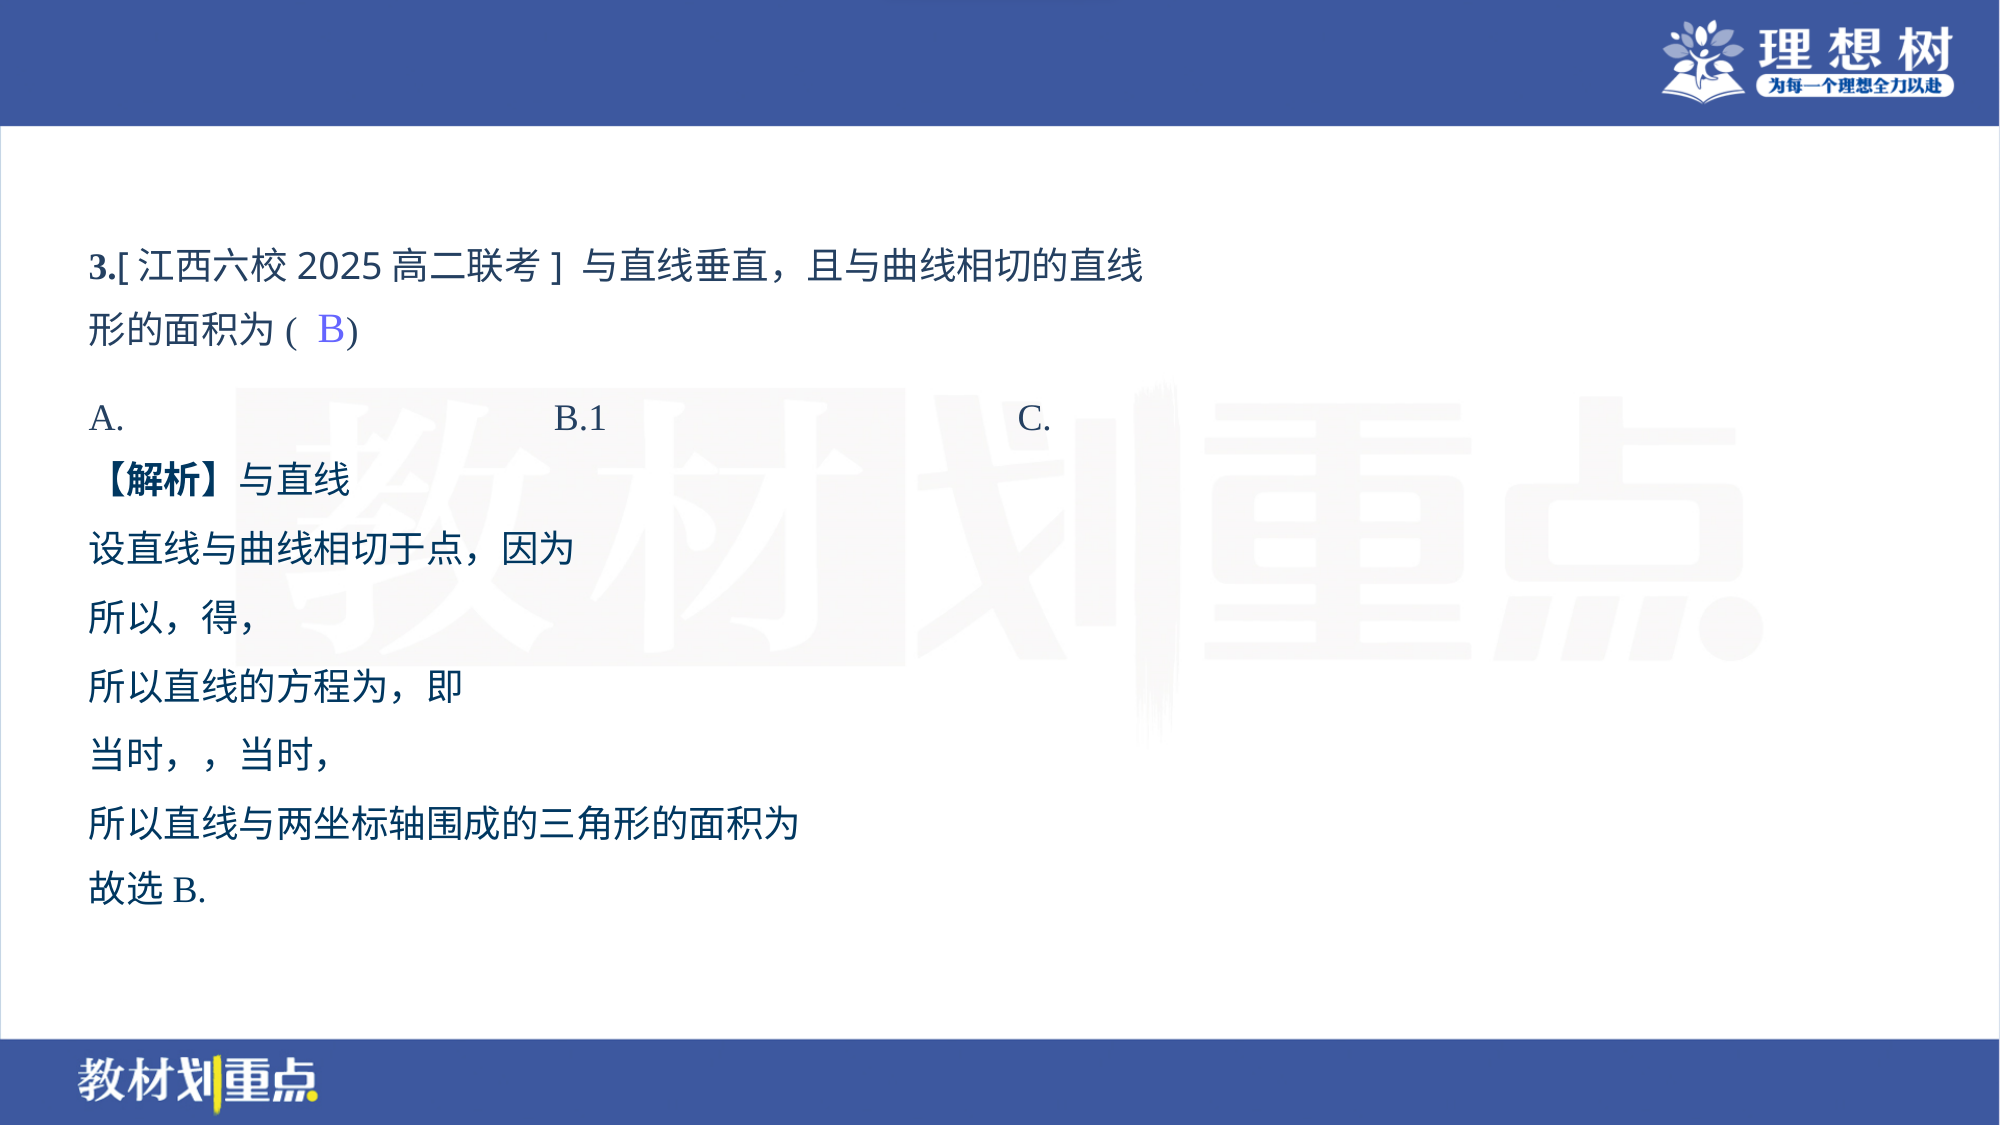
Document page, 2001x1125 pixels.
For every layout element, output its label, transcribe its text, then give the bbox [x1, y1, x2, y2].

text_box B [302, 299, 361, 349]
picture [0, 0, 2000, 1125]
